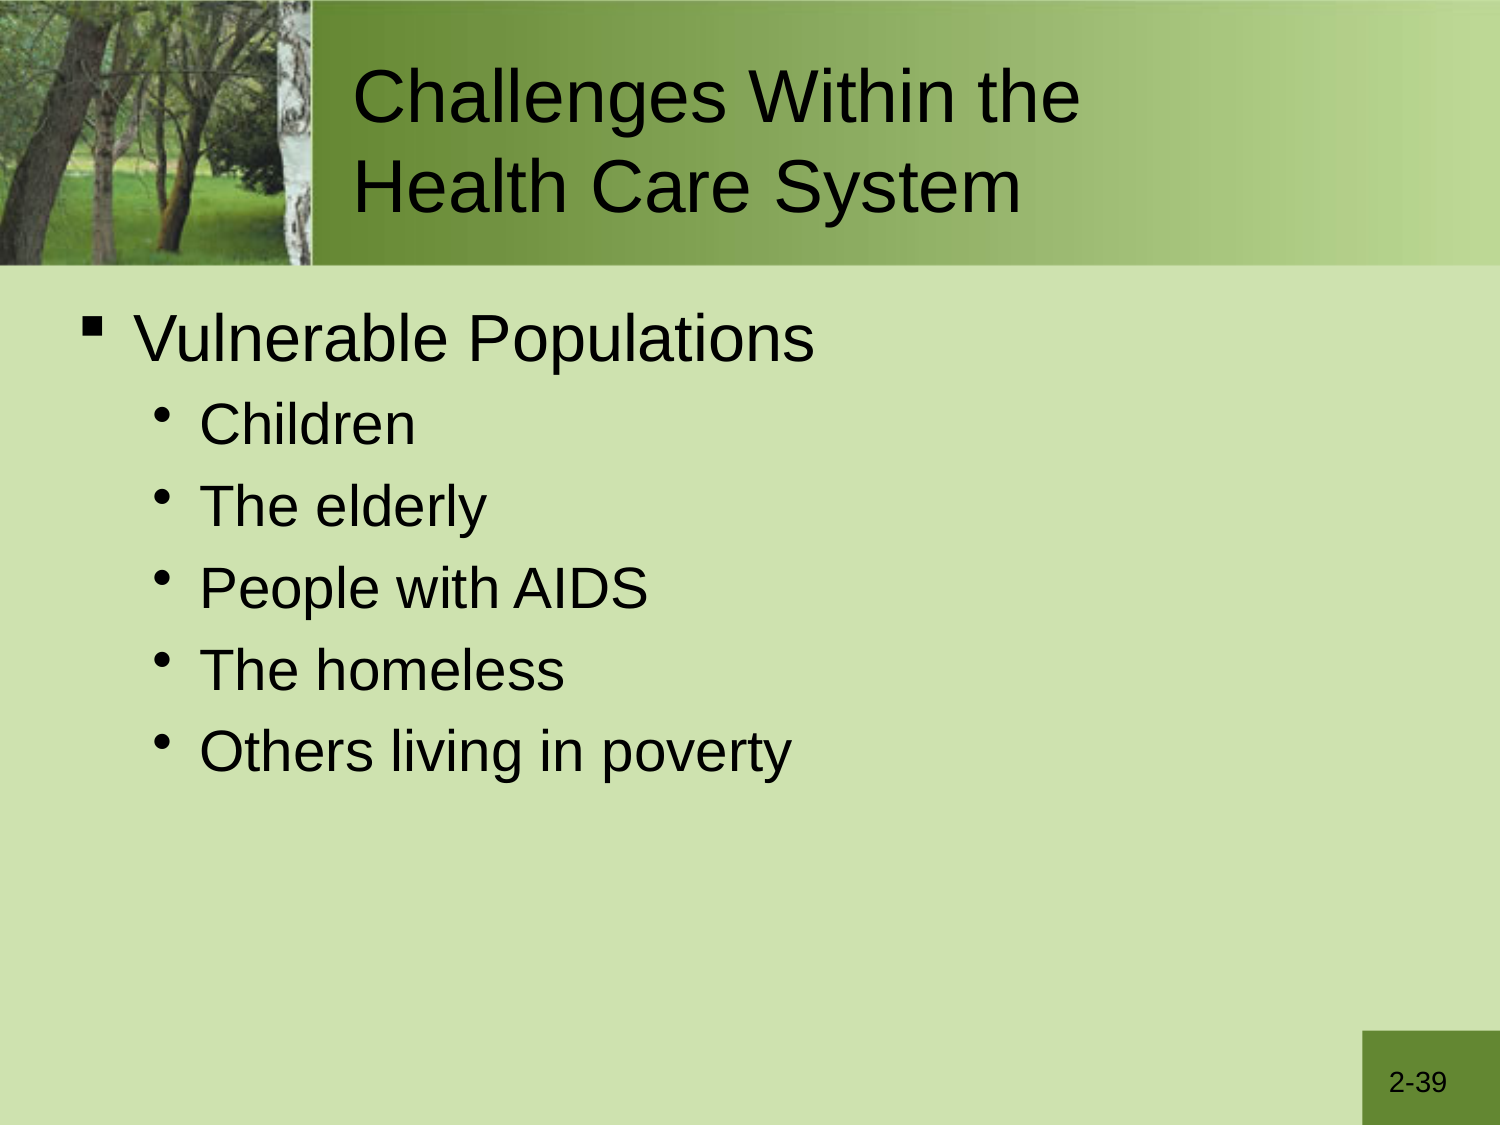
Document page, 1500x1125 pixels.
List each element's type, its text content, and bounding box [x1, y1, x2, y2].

picture [0, 0, 1500, 1125]
title Challenges Within the Health Care System [337, 24, 1438, 250]
slide_number 2-39 [1149, 1031, 1463, 1107]
list Vulnerable Populations Children The elderly People with AIDS The homeless Others living in poverty [62, 287, 1375, 1000]
